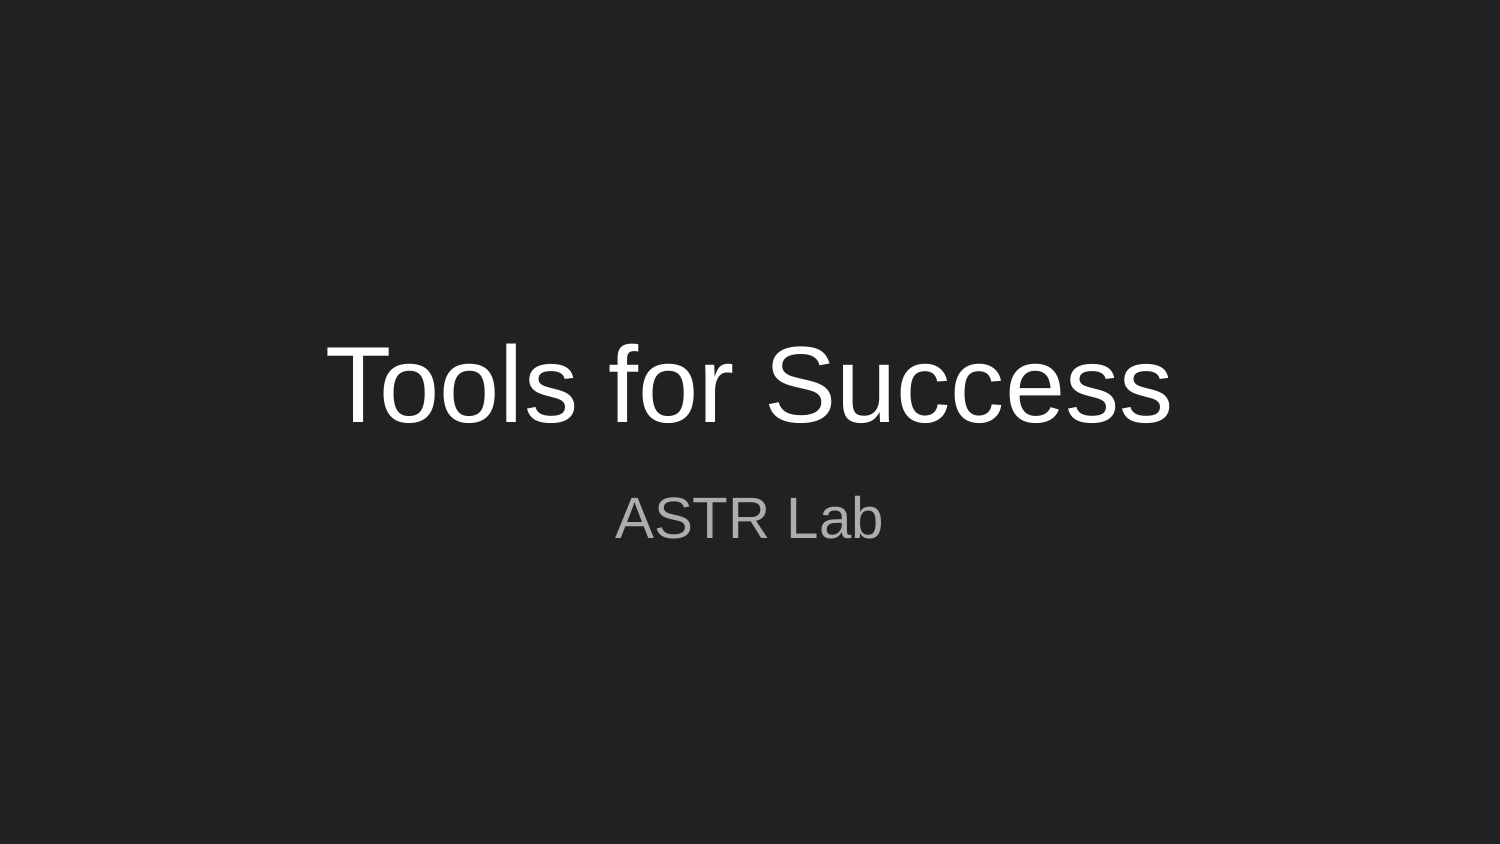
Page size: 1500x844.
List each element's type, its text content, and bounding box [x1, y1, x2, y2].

text_box ASTR Lab [51, 464, 1449, 595]
text_box Tools for Success [51, 122, 1449, 459]
